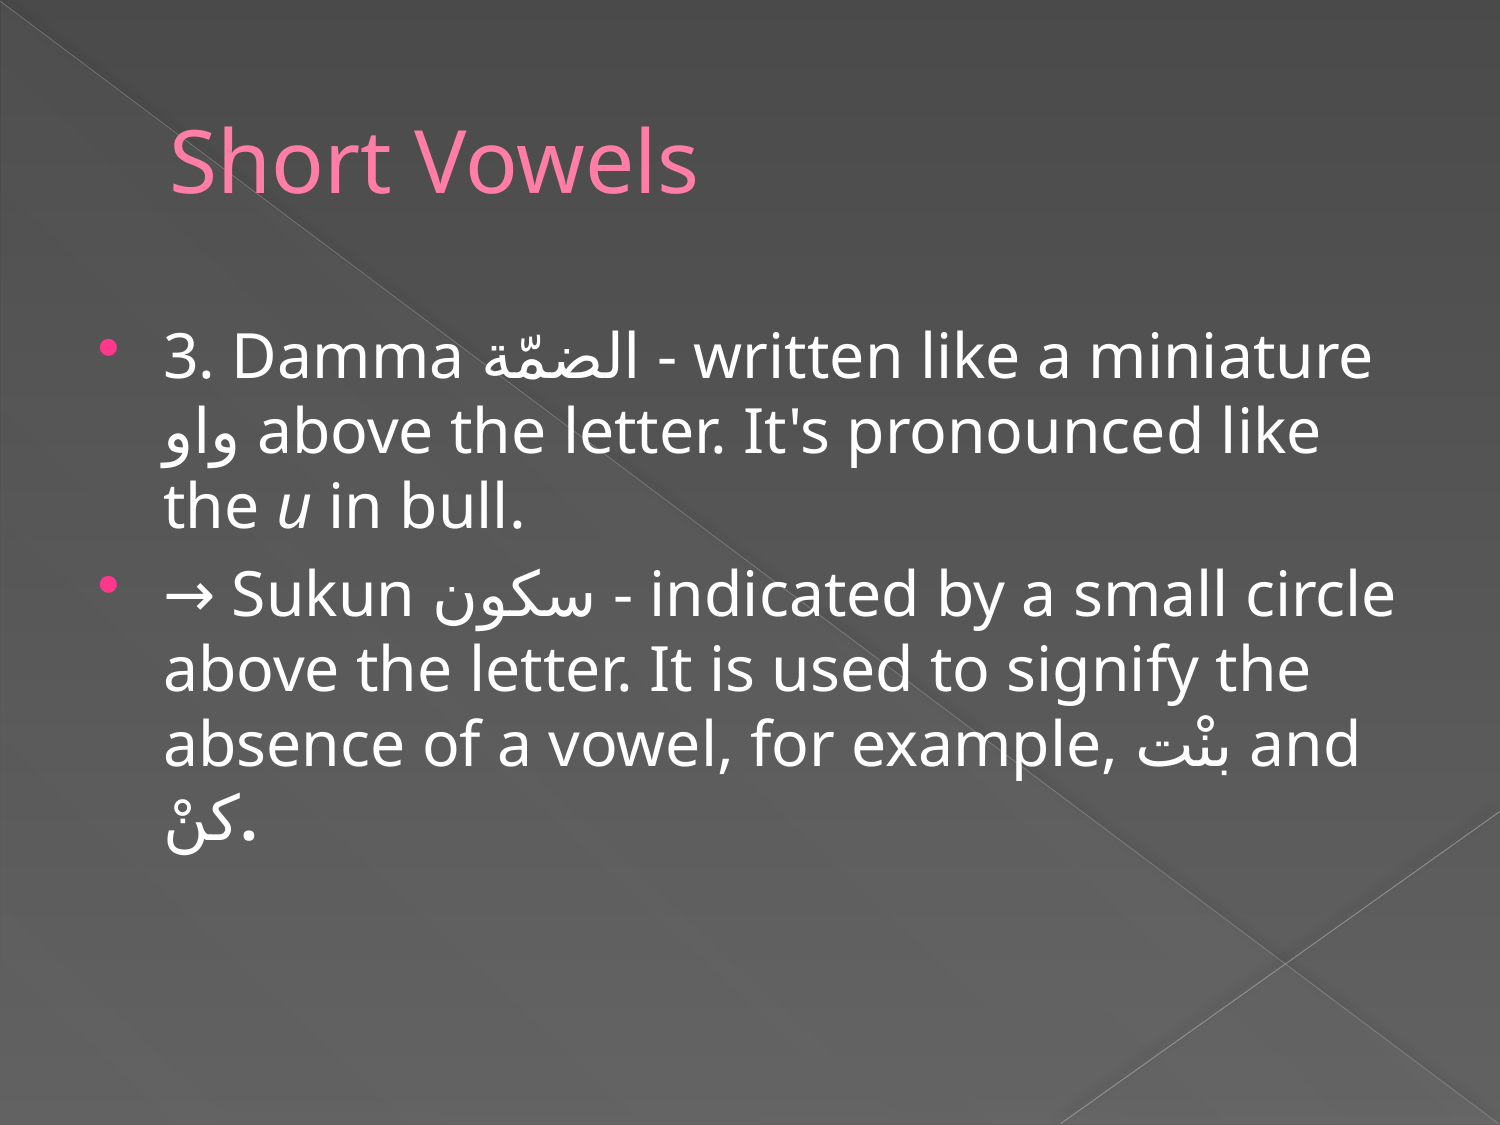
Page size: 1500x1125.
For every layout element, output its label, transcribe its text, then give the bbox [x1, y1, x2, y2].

title Short Vowels [75, 43, 1425, 274]
list 3. Damma الضمّة - written like a miniature واو above the letter. It's pronounced like the u in bull. → Sukun سكون - indicated by a small circle above the letter. It is used to signify the absence of a vowel, for example, بنْت and كنْ. [75, 308, 1425, 1059]
